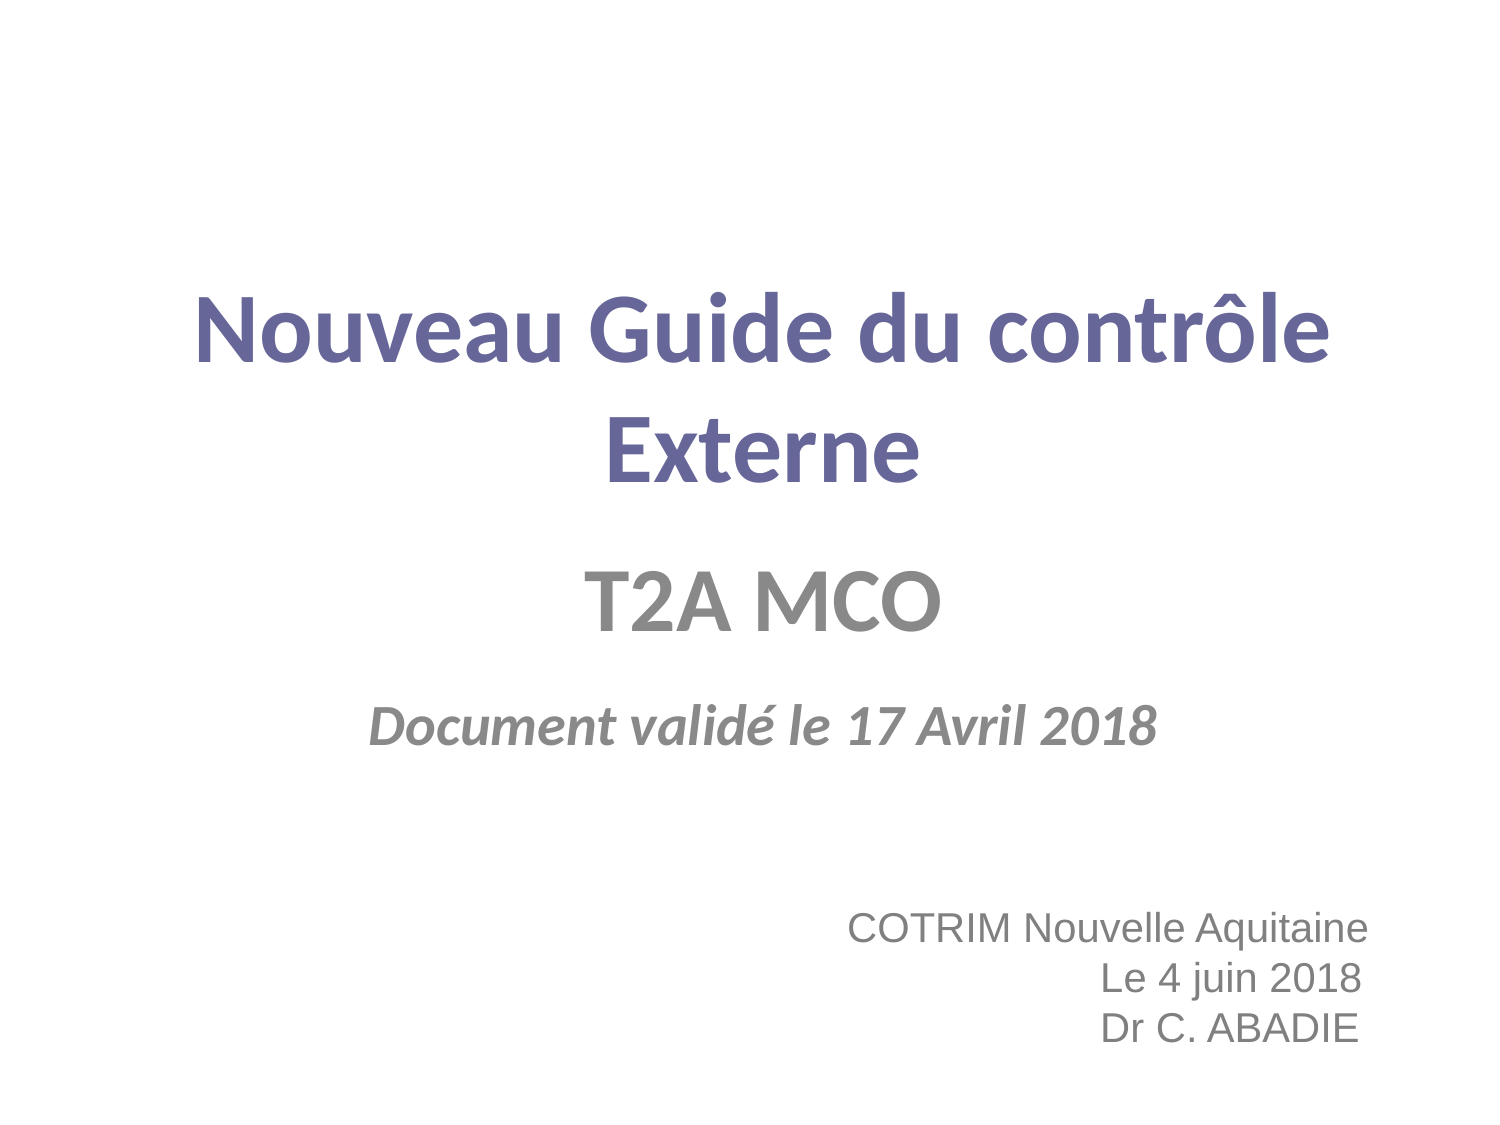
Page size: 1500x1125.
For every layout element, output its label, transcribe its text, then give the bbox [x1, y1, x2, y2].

text_box COTRIM Nouvelle Aquitaine Le 4 juin 2018 Dr C. ABADIE [820, 893, 1400, 1059]
text_box Nouveau Guide du contrôle Externe T2A MCO Document validé le 17 Avril 2018 [125, 255, 1401, 657]
text_box [224, 397, 1275, 504]
